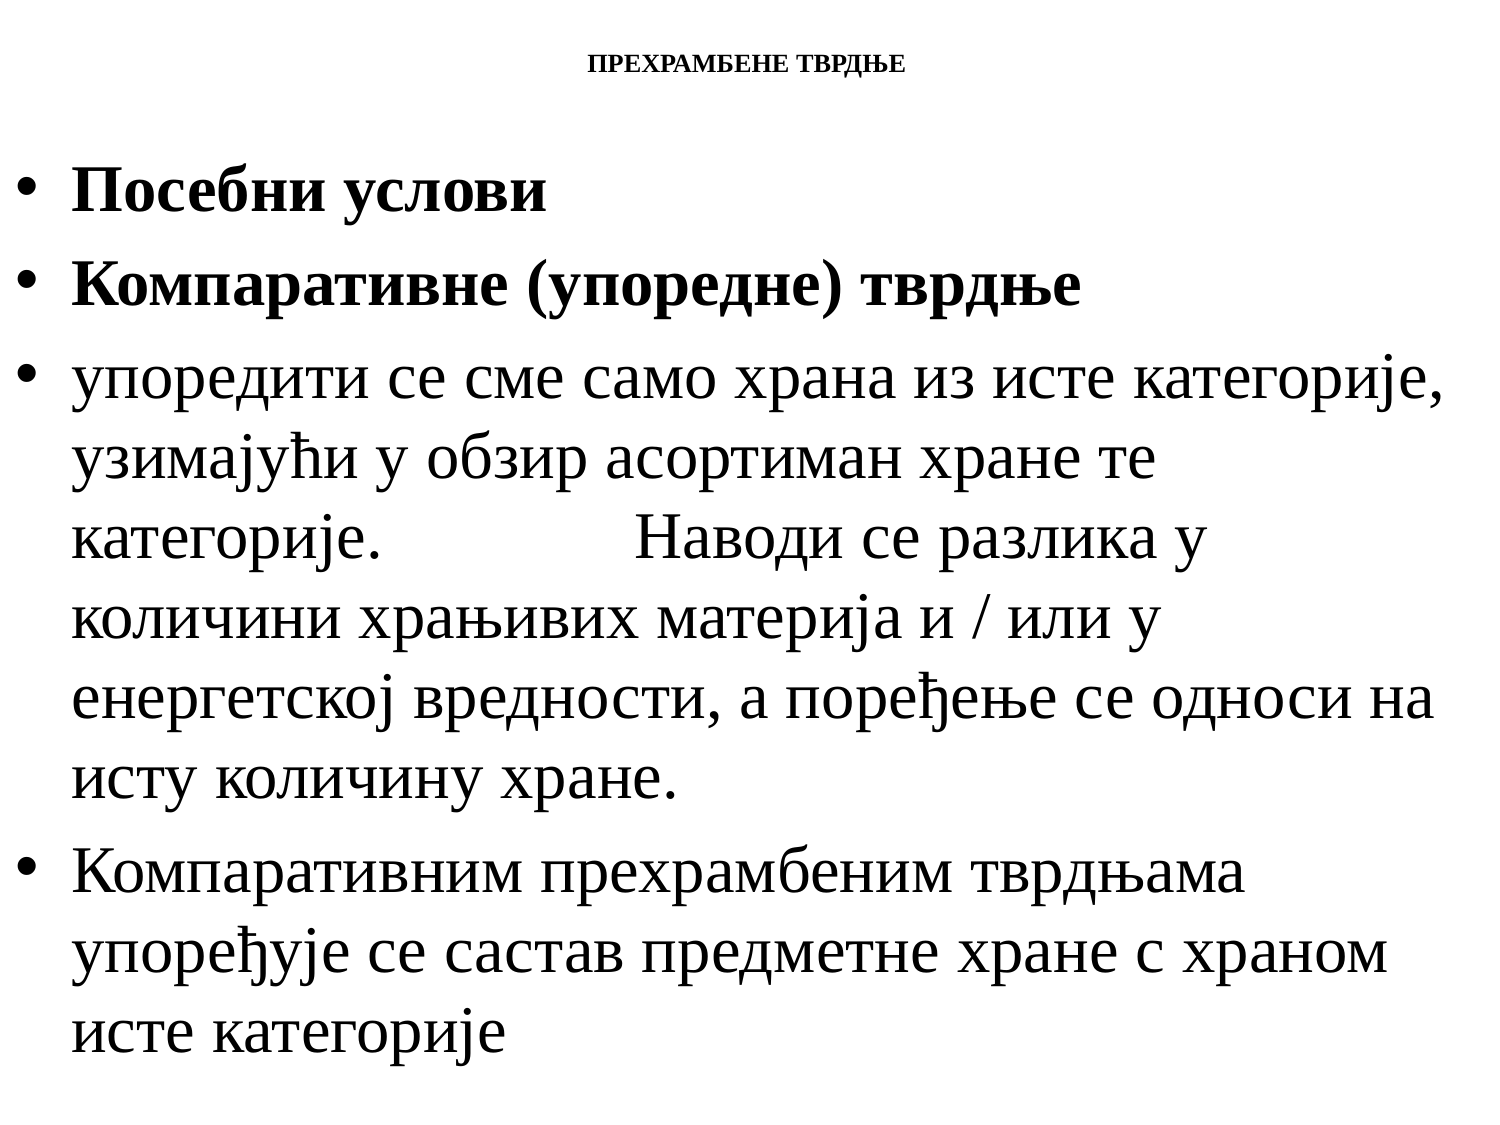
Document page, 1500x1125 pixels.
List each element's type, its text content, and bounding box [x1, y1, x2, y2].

title ПРЕХРАМБЕНЕ ТВРДЊЕ [0, 0, 1500, 125]
list Посебни услови Компаративне (упоредне) тврдње упоредити се сме само храна из исте категорије, узимајући у обзир асортиман хране те категорије. Наводи се разлика у количини храњивих материја и / или у енергетској вредности, а поређење се односи на исту количину хране. Компаративним прехрамбеним тврдњама упоређује се састав предметне хране с храном исте категорије [0, 137, 1500, 1125]
